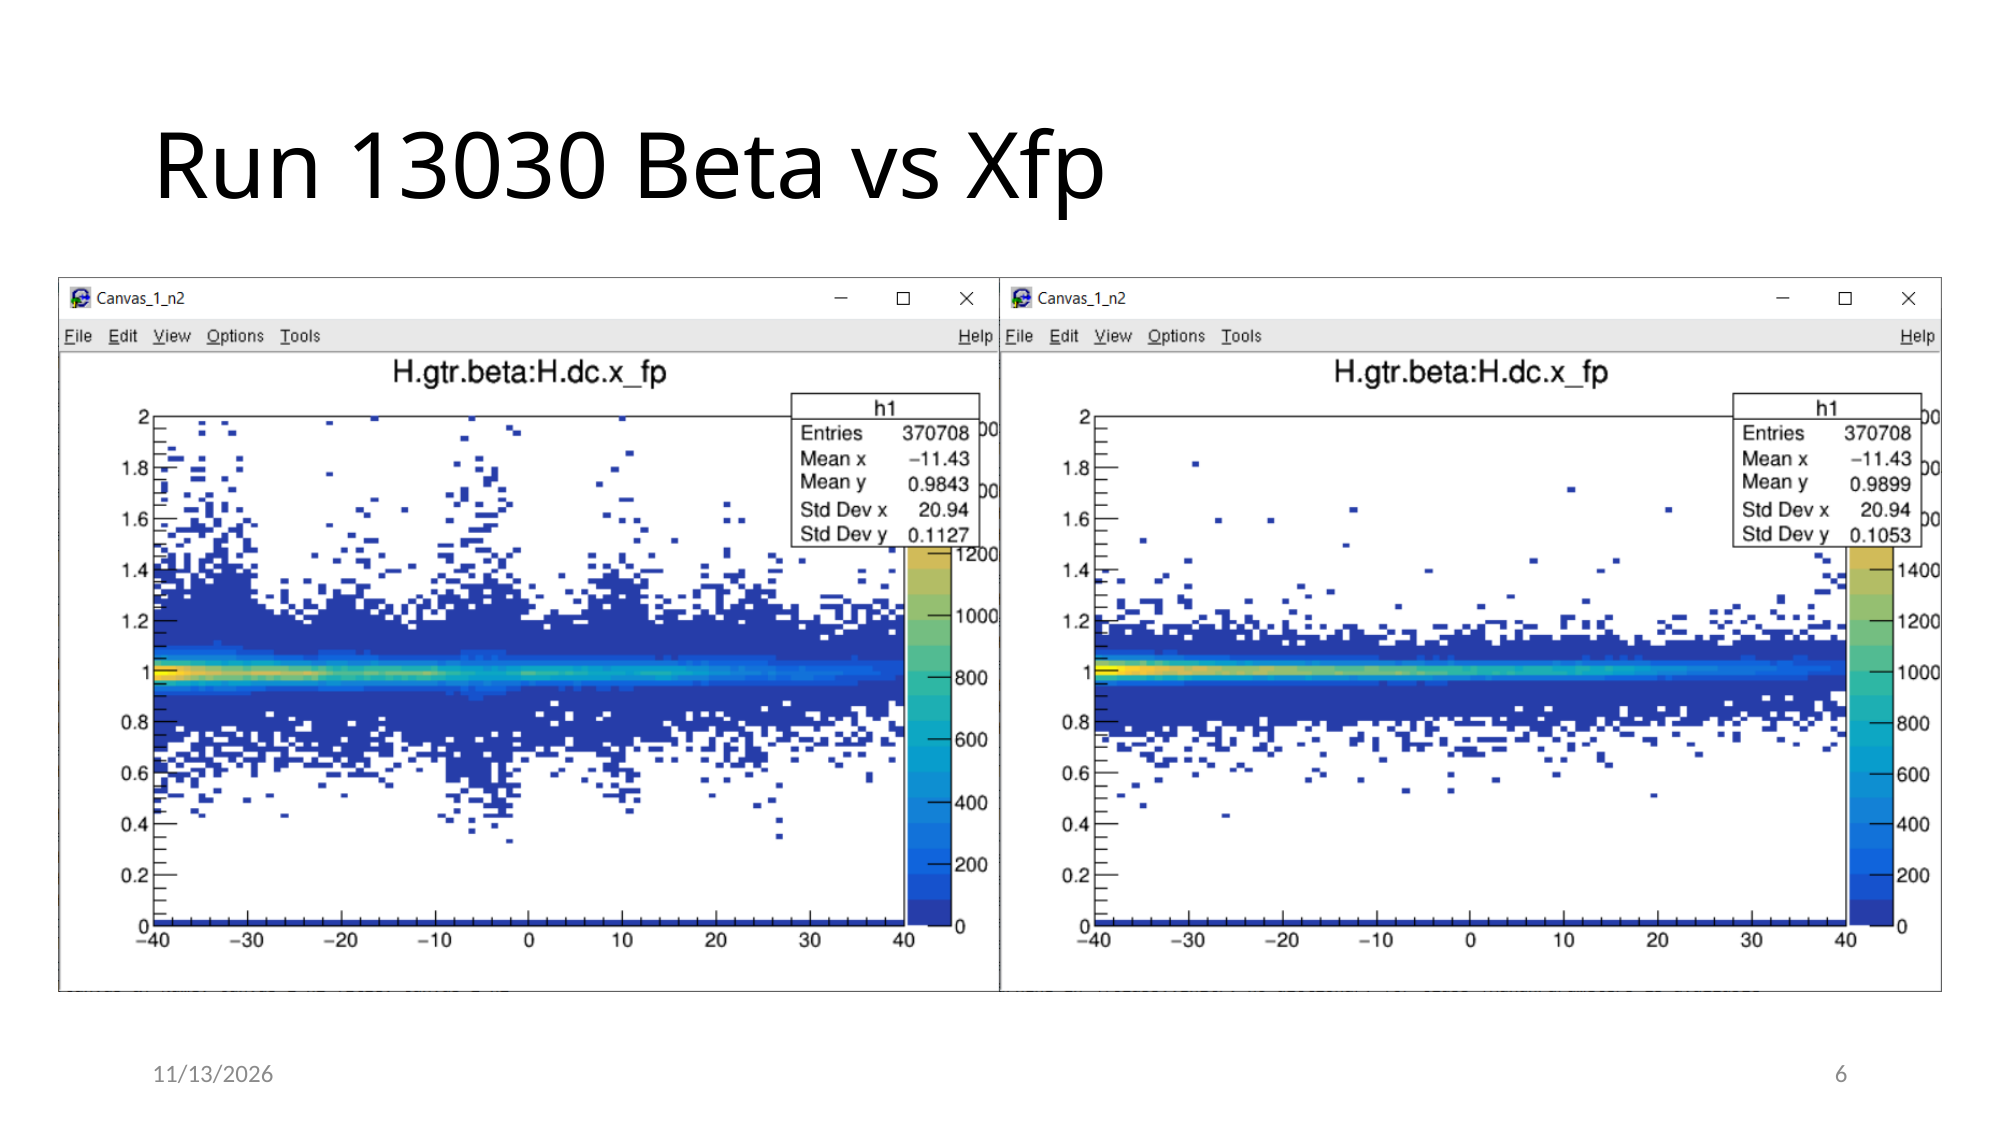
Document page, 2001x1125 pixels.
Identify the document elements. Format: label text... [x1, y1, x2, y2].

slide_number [137, 1042, 588, 1103]
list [58, 277, 999, 992]
picture [999, 277, 1942, 992]
title Run 13030 Beta vs Xfp [137, 59, 1863, 277]
slide_number 6 [1412, 1042, 1863, 1103]
